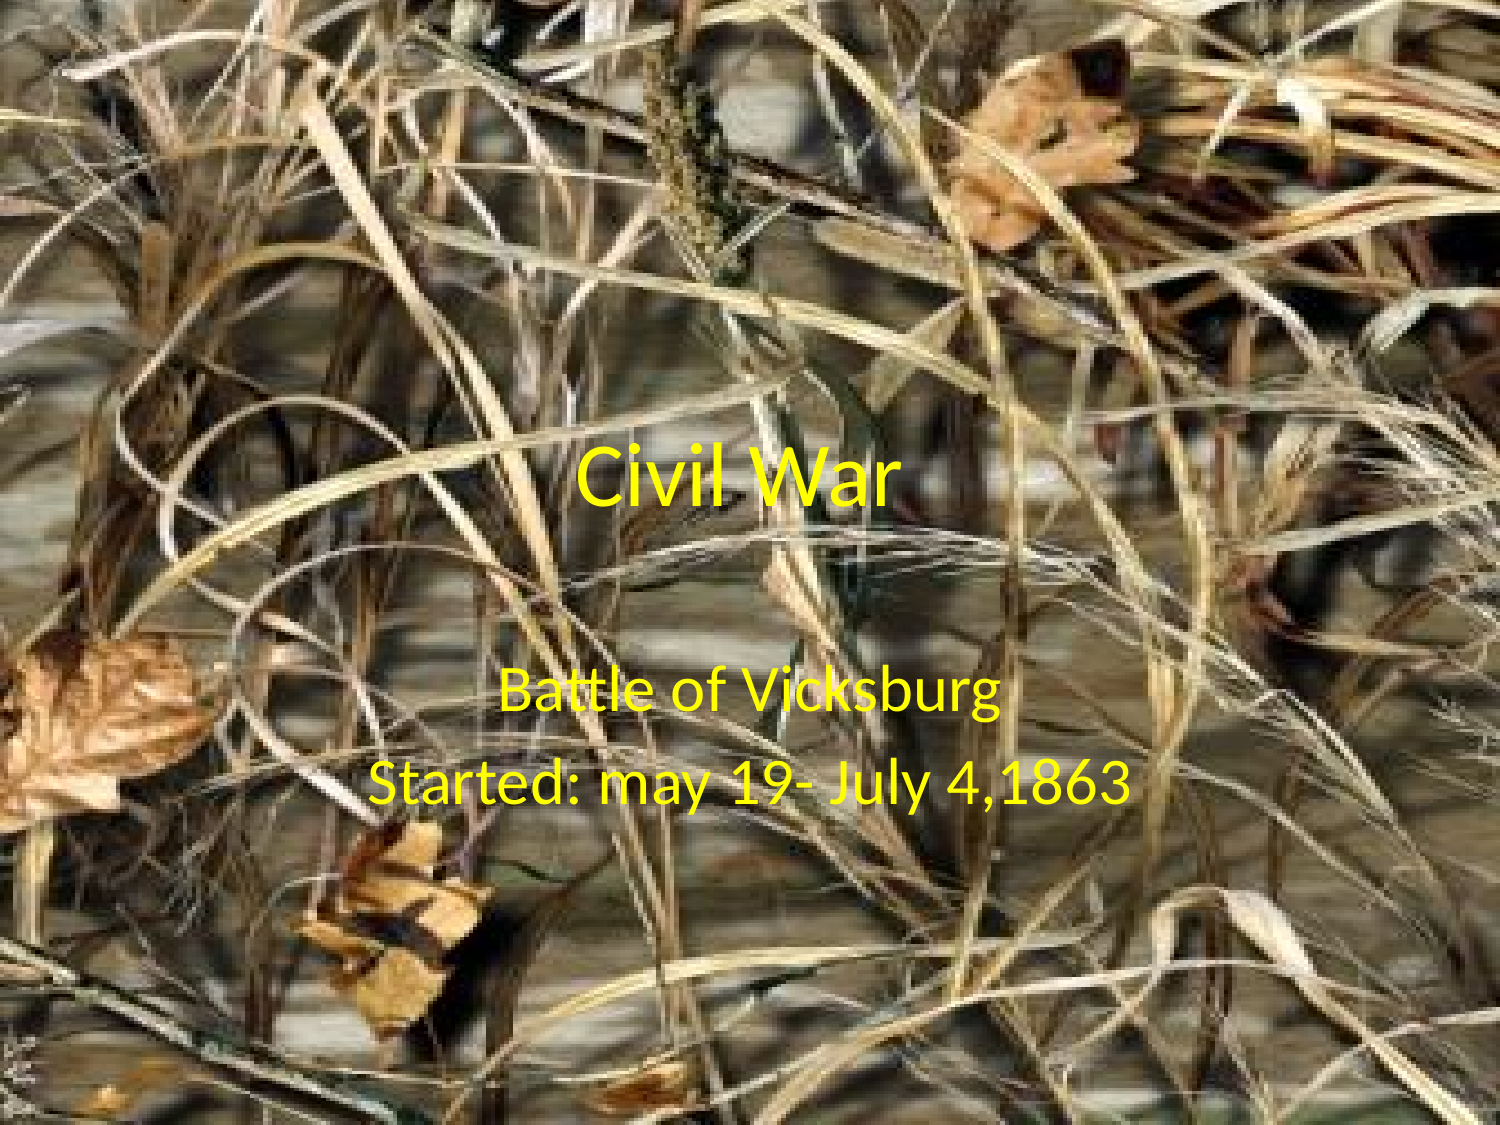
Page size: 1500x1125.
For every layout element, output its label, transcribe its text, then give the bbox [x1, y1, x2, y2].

picture [0, 0, 1500, 1125]
subtitle Battle of Vicksburg Started: may 19- July 4,1863 [225, 637, 1275, 925]
title Civil War [112, 349, 1388, 591]
